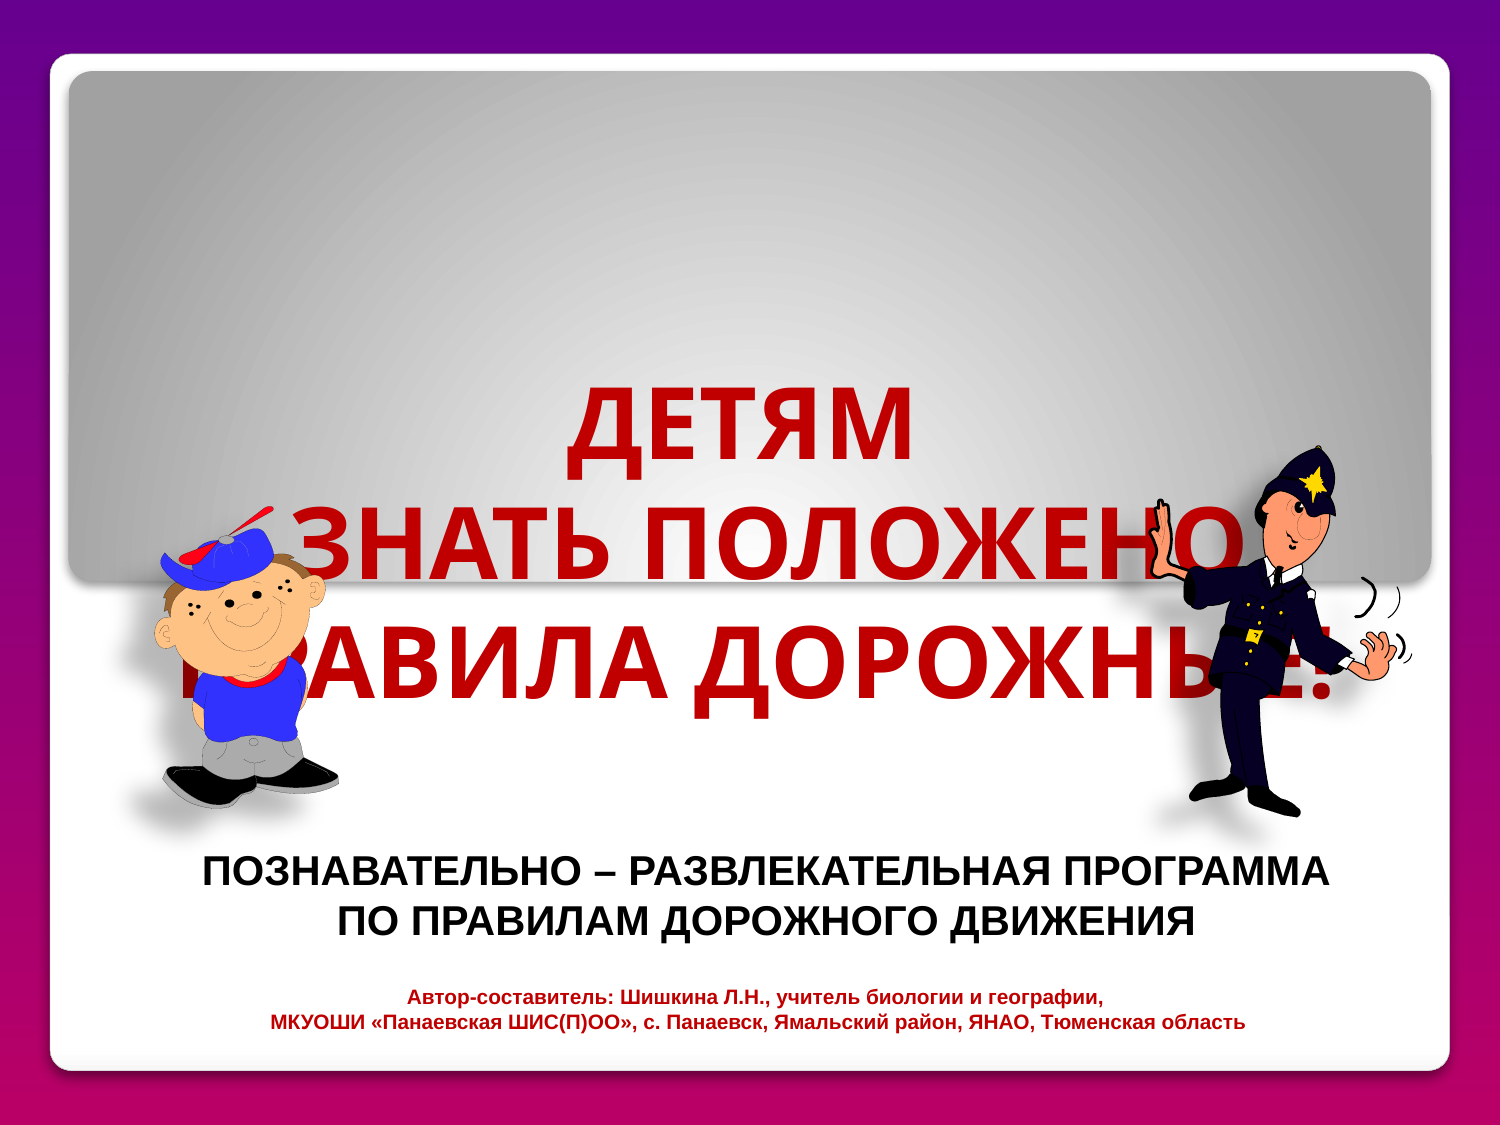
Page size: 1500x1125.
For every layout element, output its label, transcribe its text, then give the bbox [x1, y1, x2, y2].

subtitle ПОЗНАВАТЕЛЬНО – РАЗВЛЕКАТЕЛЬНАЯ ПРОГРАММА ПО ПРАВИЛАМ ДОРОЖНОГО ДВИЖЕНИЯ [118, 843, 1394, 985]
picture [1148, 445, 1413, 818]
picture [152, 503, 342, 812]
title ДЕТЯМ ЗНАТЬ ПОЛОЖЕНО ПРАВИЛА ДОРОЖНЫЕ! [118, 210, 1394, 727]
text_box Автор-составитель: Шишкина Л.Н., учитель биологии и географии, МКУОШИ «Панаевская ШИС(П)ОО», с. Панаевск, Ямальский район, ЯНАО, Тюменская область [171, 983, 1324, 1043]
